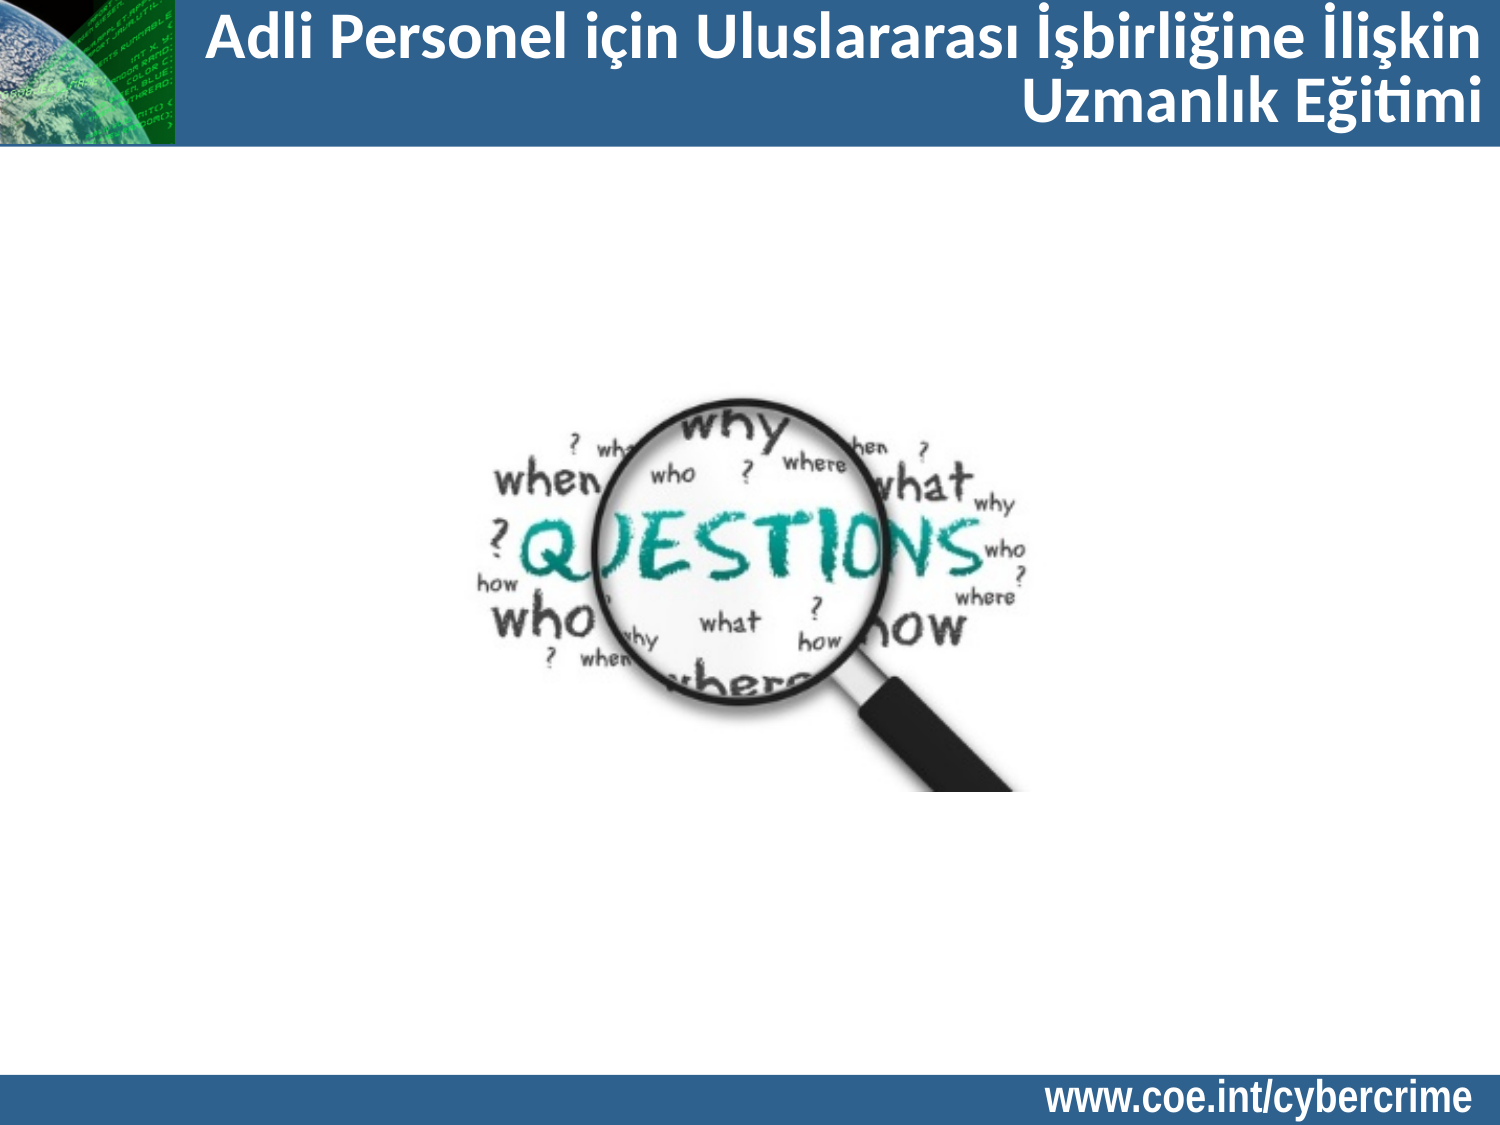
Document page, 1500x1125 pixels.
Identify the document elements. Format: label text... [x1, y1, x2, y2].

text_box www.coe.int/cybercrime [1030, 1059, 1500, 1125]
picture [443, 332, 1057, 793]
text_box Adli Personel için Uluslararası İşbirliğine İlişkin Uzmanlık Eğitimi [177, 0, 1500, 149]
picture [0, 0, 175, 144]
text_box [0, 1073, 1030, 1125]
